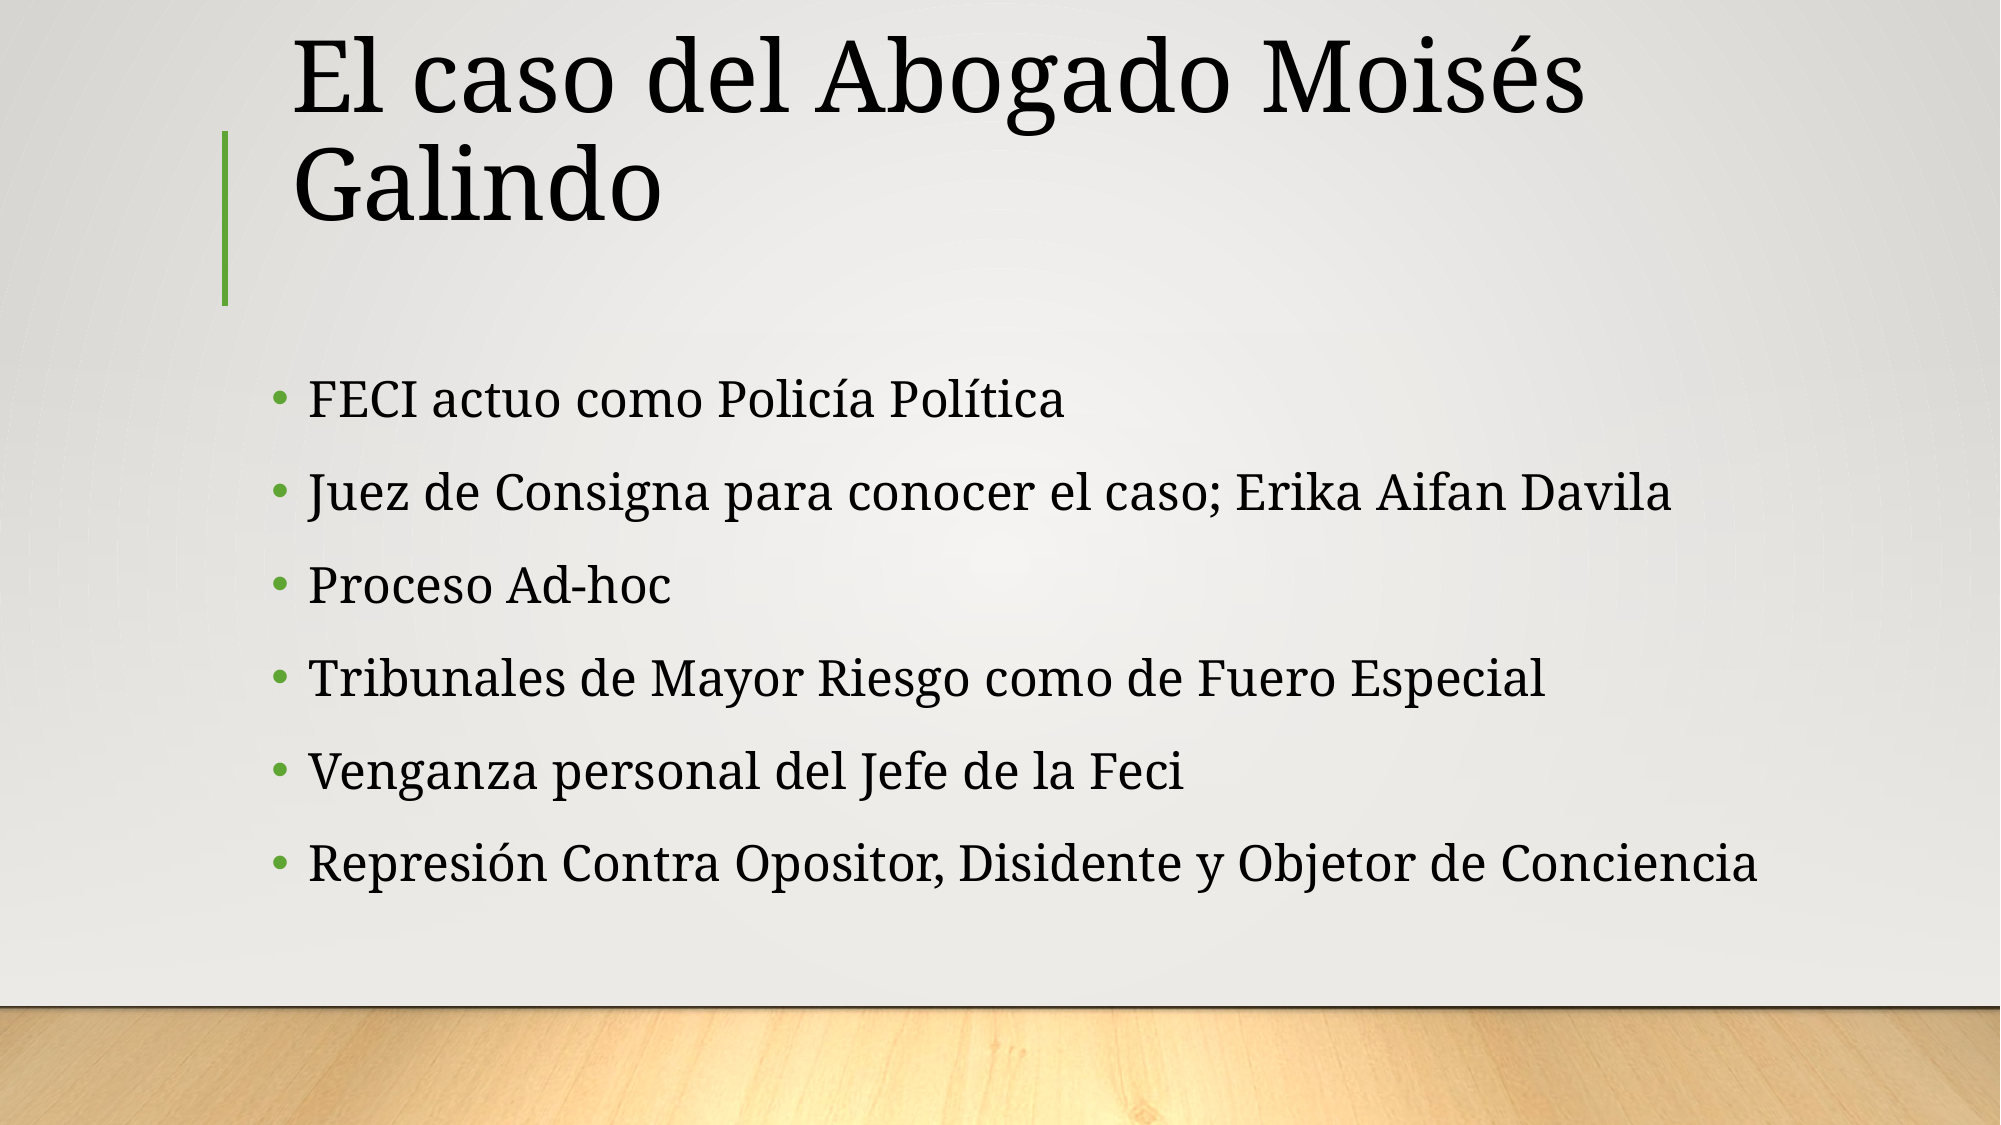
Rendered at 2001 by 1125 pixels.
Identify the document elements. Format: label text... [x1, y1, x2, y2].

picture [0, 1006, 2000, 1125]
title El caso del Abogado Moisés Galindo [276, 23, 1814, 250]
list FECI actuo como Policía Política Juez de Consigna para conocer el caso; Erika Aifan Davila Proceso Ad-hoc Tribunales de Mayor Riesgo como de Fuero Especial Venganza personal del Jefe de la Feci Represión Contra Opositor, Disidente y Objetor de Conciencia [256, 267, 1814, 897]
